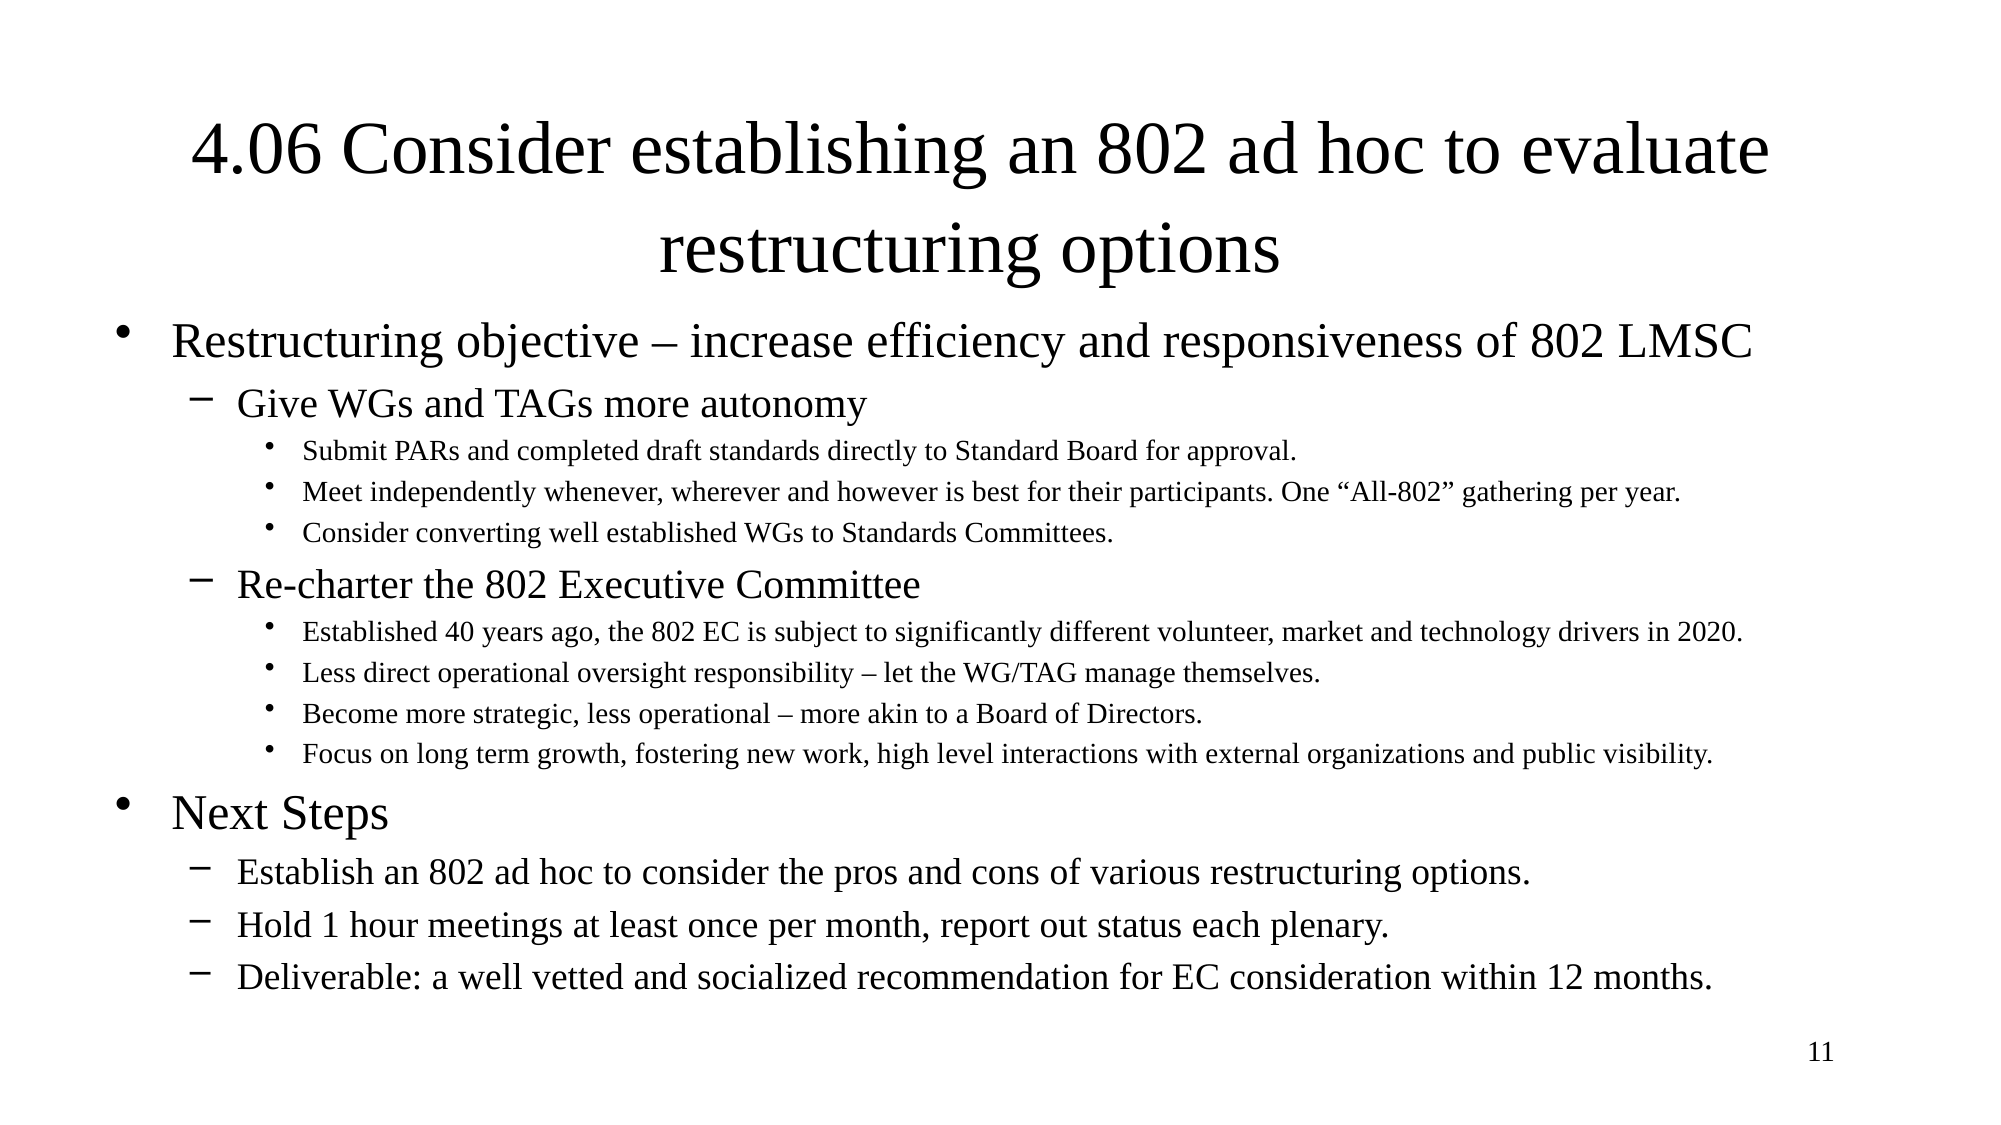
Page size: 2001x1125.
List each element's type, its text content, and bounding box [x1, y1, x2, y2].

slide_number 11 [1433, 1024, 1851, 1101]
list Restructuring objective – increase efficiency and responsiveness of 802 LMSC Give WGs and TAGs more autonomy Submit PARs and completed draft standards directly to Standard Board for approval. Meet independently whenever, wherever and however is best for their participants. One “All-802” gathering per year. Consider converting well established WGs to Standards Committees. Re-charter the 802 Executive Committee Established 40 years ago, the 802 EC is subject to significantly different volunteer, market and technology drivers in 2020. Less direct operational oversight responsibility – let the WG/TAG manage themselves. Become more strategic, less operational – more akin to a Board of Directors. Focus on long term growth, fostering new work, high level interactions with external organizations and public visibility. Next Steps Establish an 802 ad hoc to consider the pros and cons of various restructuring options. Hold 1 hour meetings at least once per month, report out status each plenary. Deliverable: a well vetted and socialized recommendation for EC consideration within 12 months. [99, 299, 1888, 1063]
title 4.06 Consider establishing an 802 ad hoc to evaluate restructuring options [62, 99, 1901, 288]
